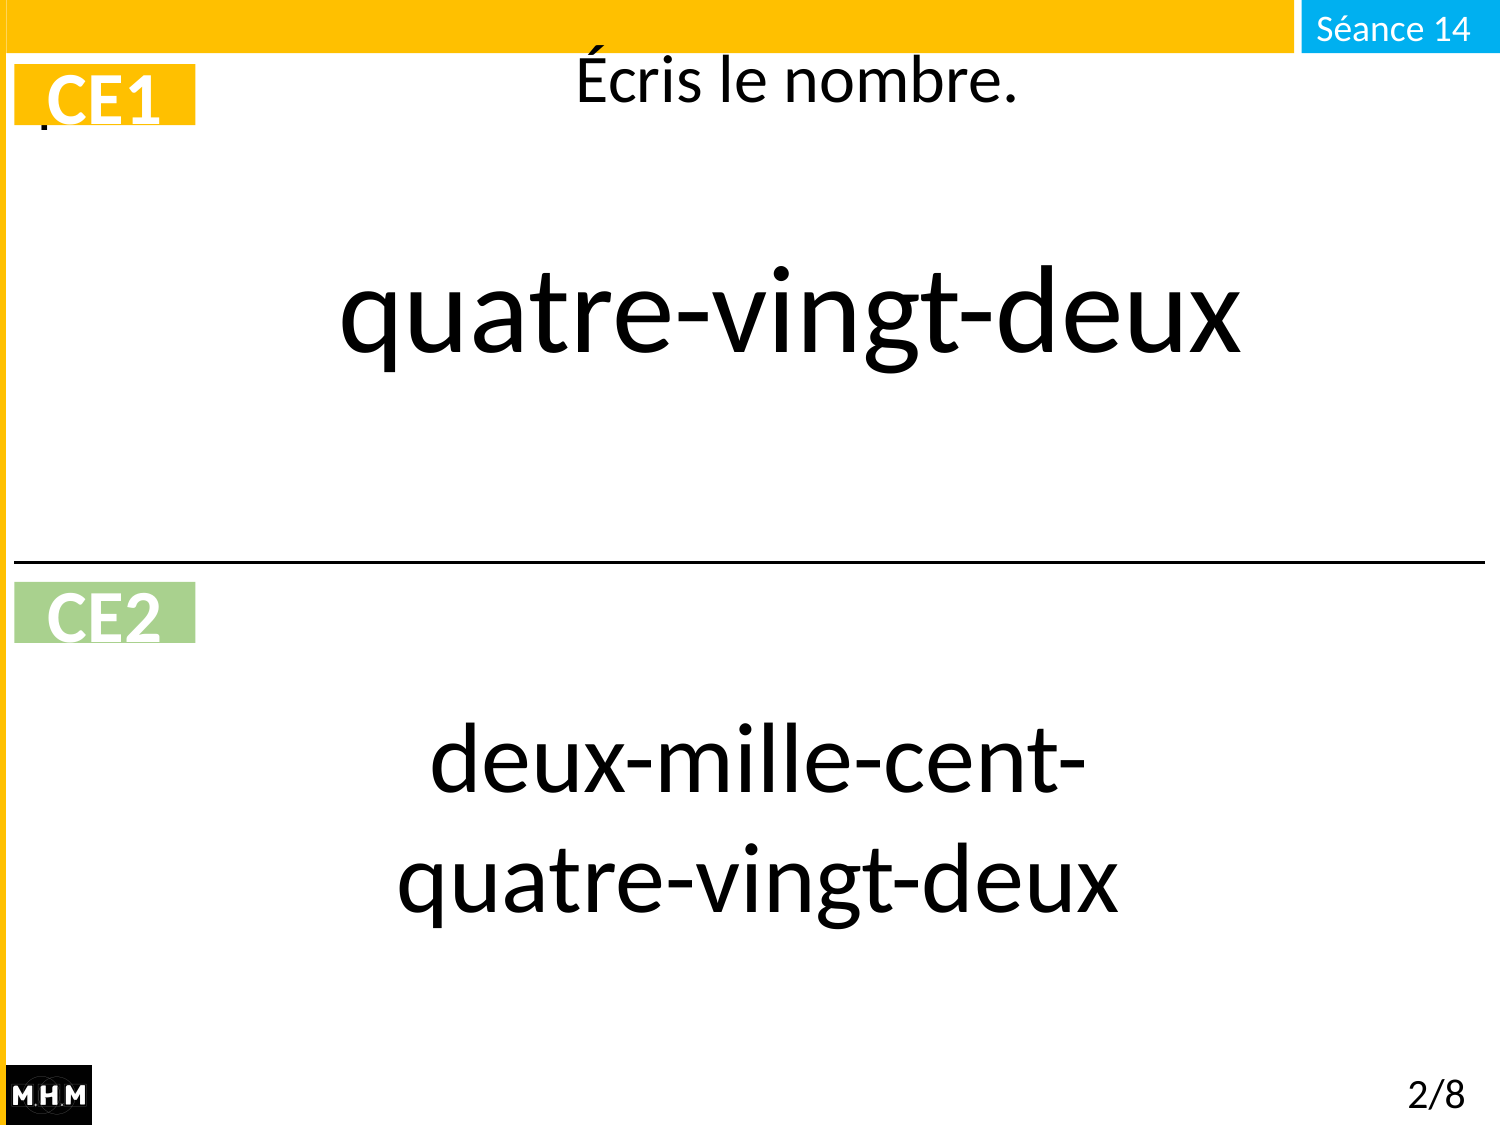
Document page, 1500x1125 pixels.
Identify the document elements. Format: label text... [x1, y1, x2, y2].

text_box CE1 [13, 63, 196, 126]
picture [6, 1065, 92, 1125]
text_box CE2 [13, 581, 196, 644]
text_box quatre-vingt-deux [176, 220, 1406, 386]
list 2/8 [1373, 1064, 1500, 1125]
text_box deux-mille-cent- quatre-vingt-deux [144, 684, 1374, 940]
title Écris le nombre. [560, 36, 1500, 126]
